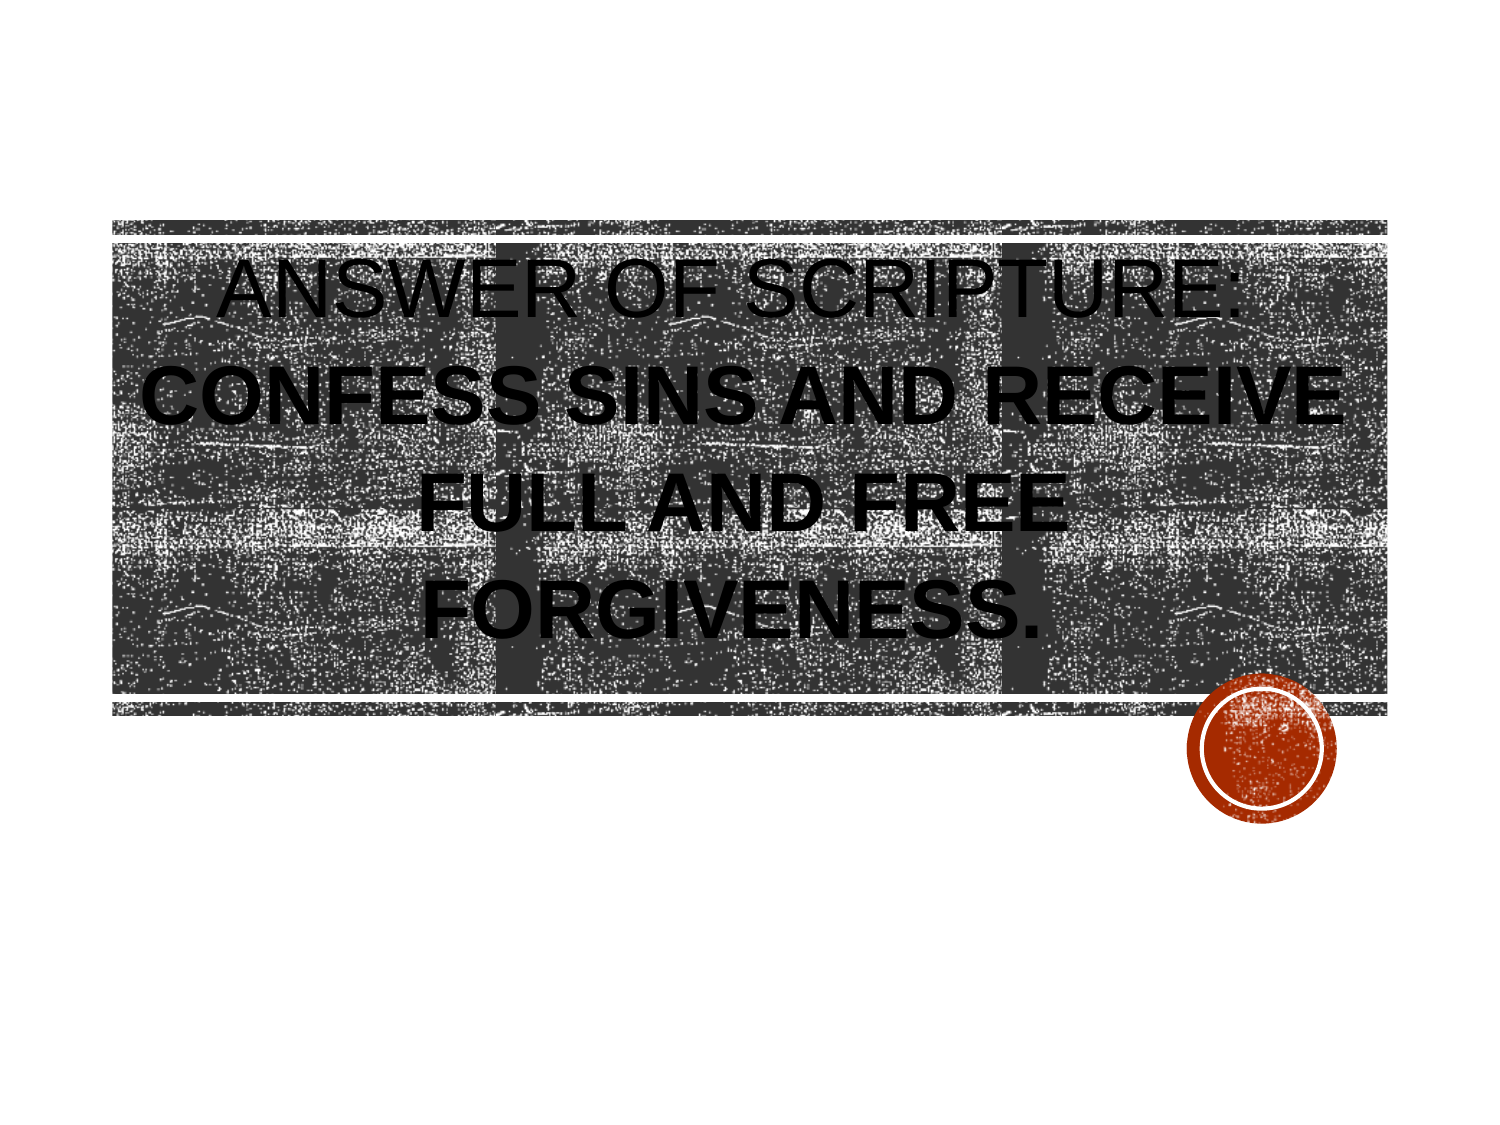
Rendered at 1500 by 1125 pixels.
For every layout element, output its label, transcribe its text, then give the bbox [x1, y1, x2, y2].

text_box ANSWER OF SCRIPTURE: CONFESS SINS AND RECEIVE FULL AND FREE FORGIVENESS. [113, 219, 1374, 663]
